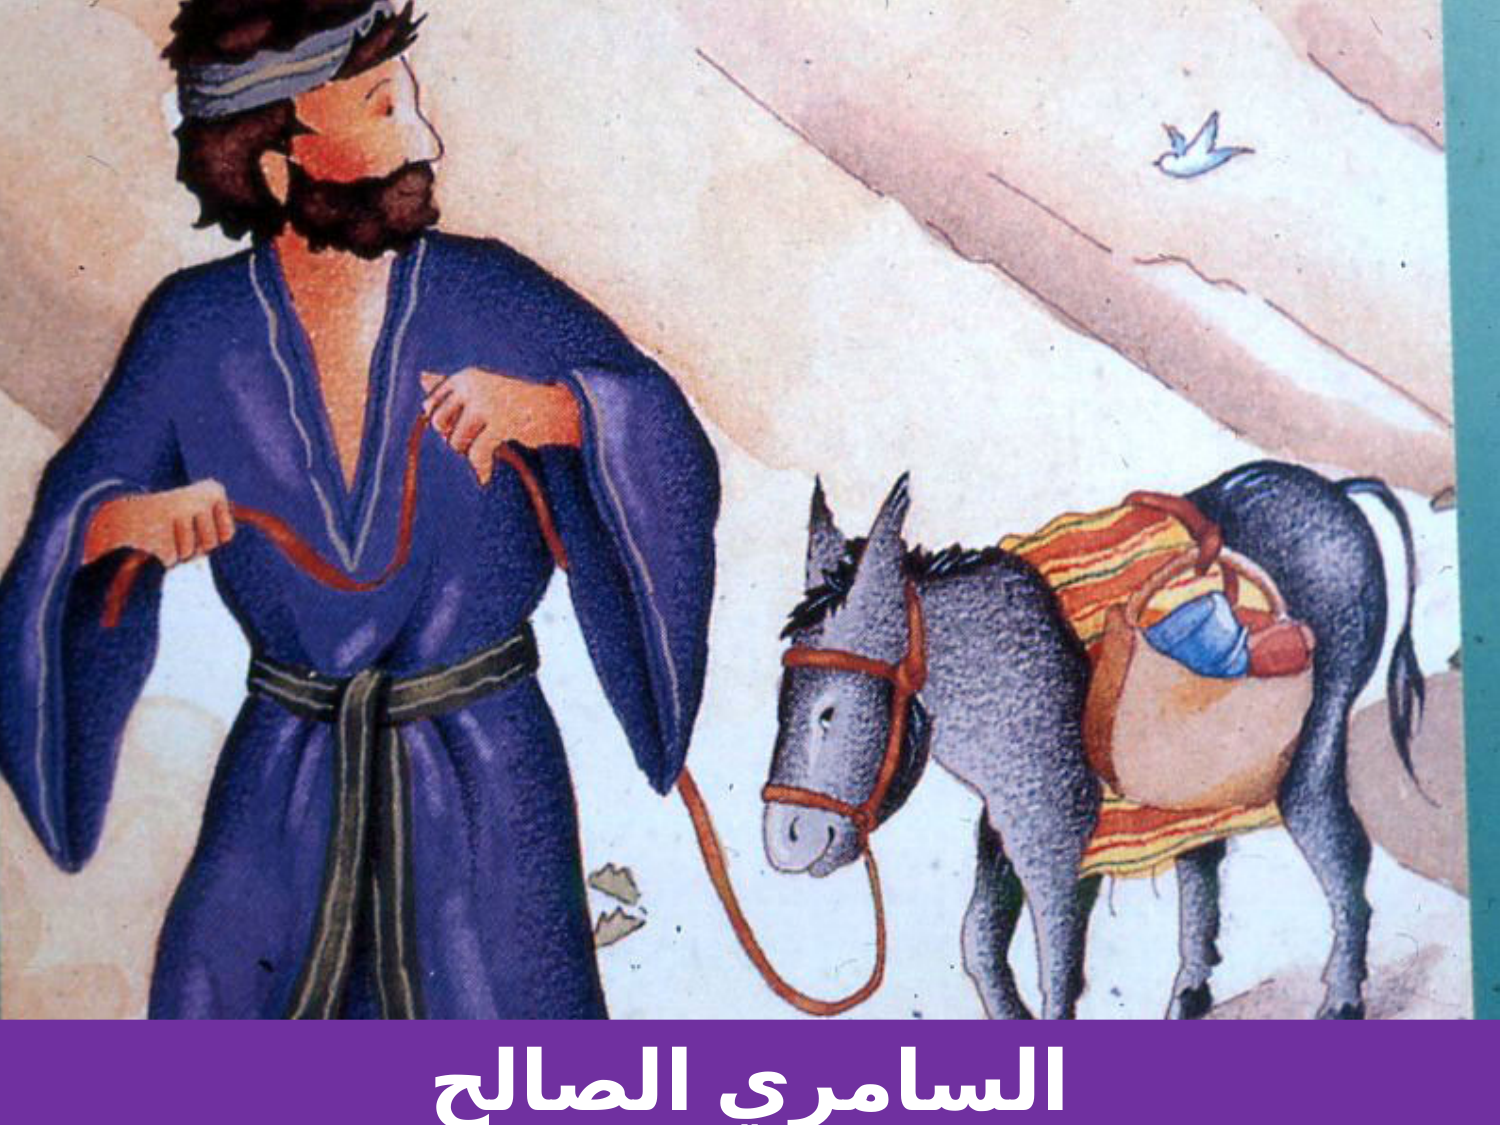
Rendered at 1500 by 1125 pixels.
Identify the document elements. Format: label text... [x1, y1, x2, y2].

picture [0, 0, 1500, 1020]
text_box السامري الصالح [0, 1027, 1500, 1125]
